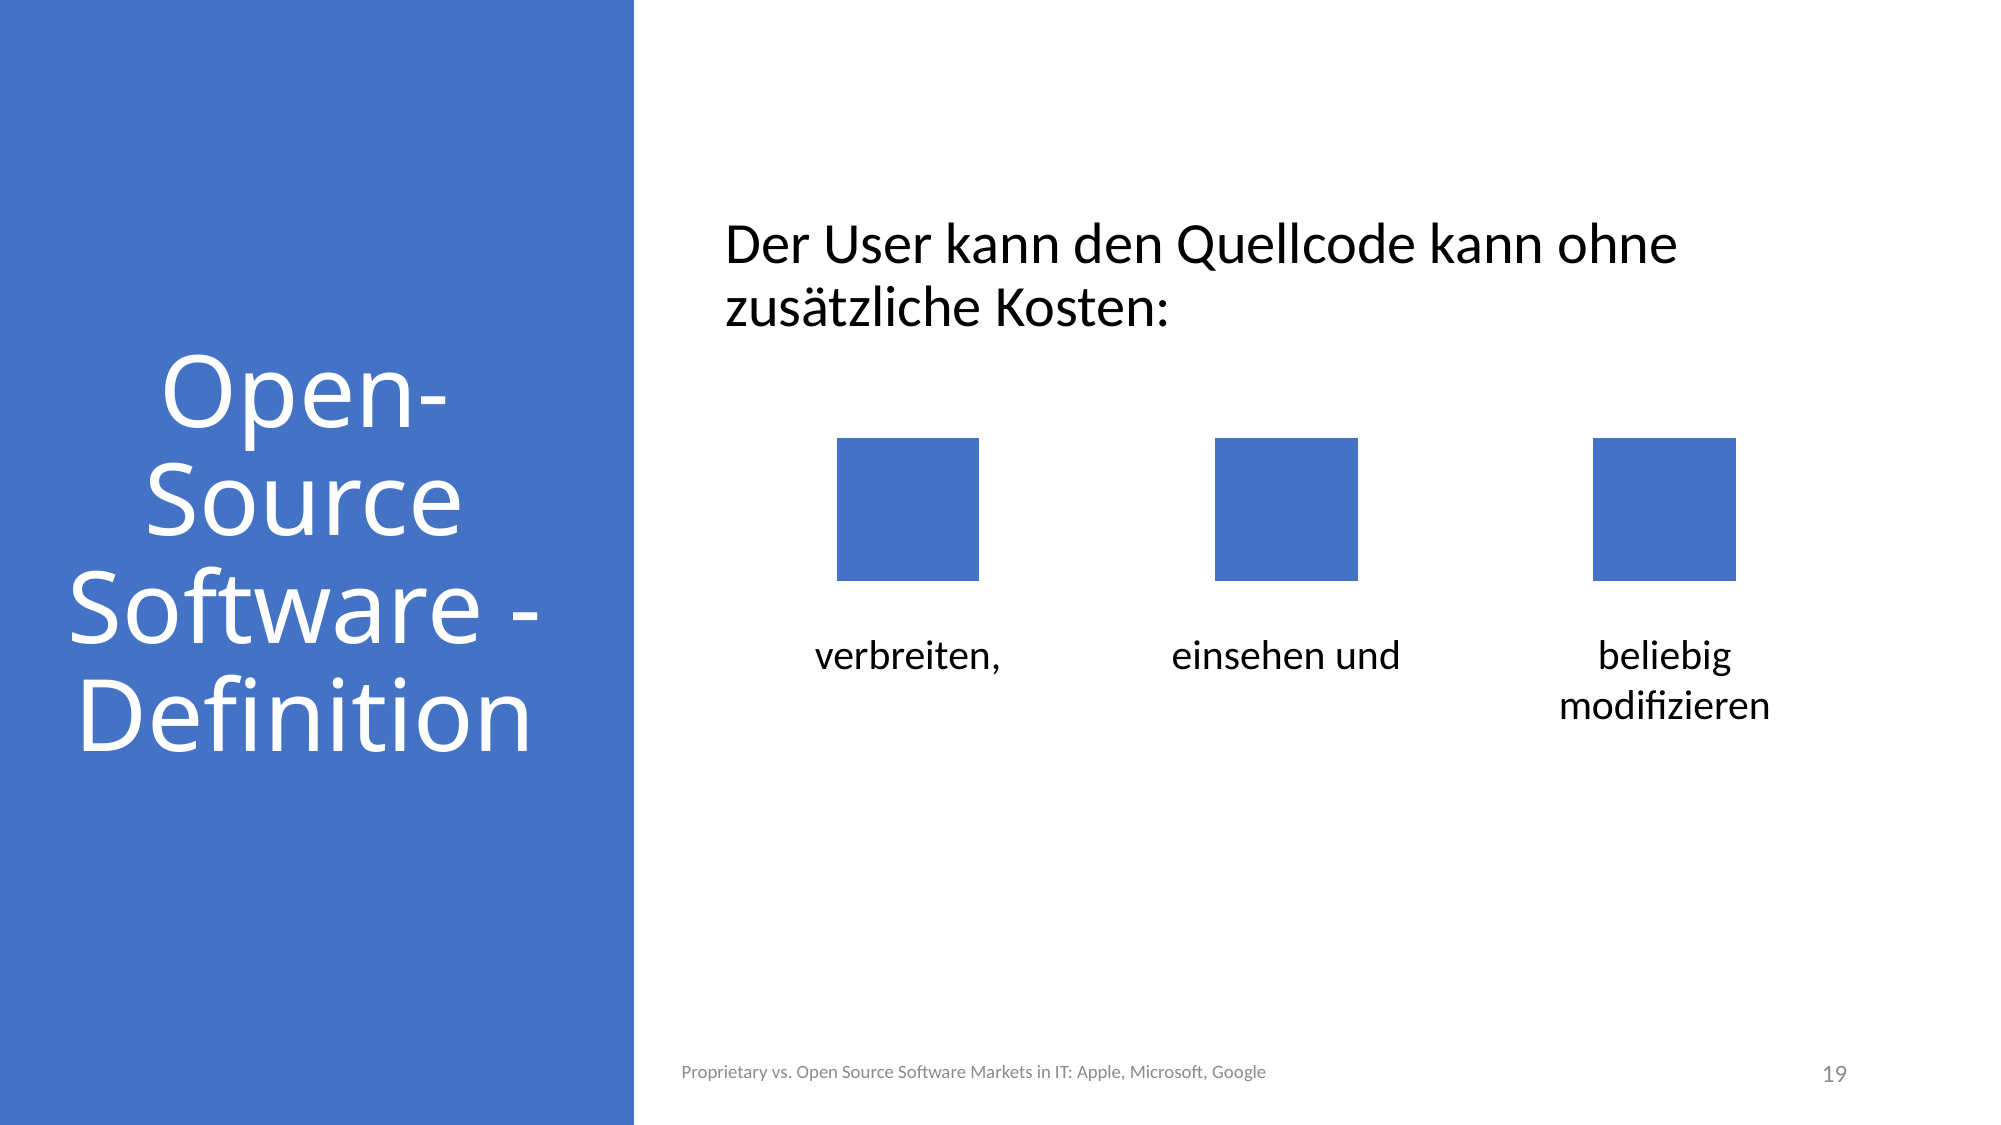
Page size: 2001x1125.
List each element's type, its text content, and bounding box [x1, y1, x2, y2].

title Open-Source Software - Definition [42, 334, 568, 785]
text_box [0, 0, 635, 1125]
footer Proprietary vs. Open Source Software Markets in IT: Apple, Microsoft, Google [666, 1042, 1338, 1103]
slide_number 19 [1412, 1042, 1863, 1103]
list Der User kann den Quellcode kann ohne zusätzliche Kosten: [710, 190, 1907, 362]
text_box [710, 334, 1863, 849]
